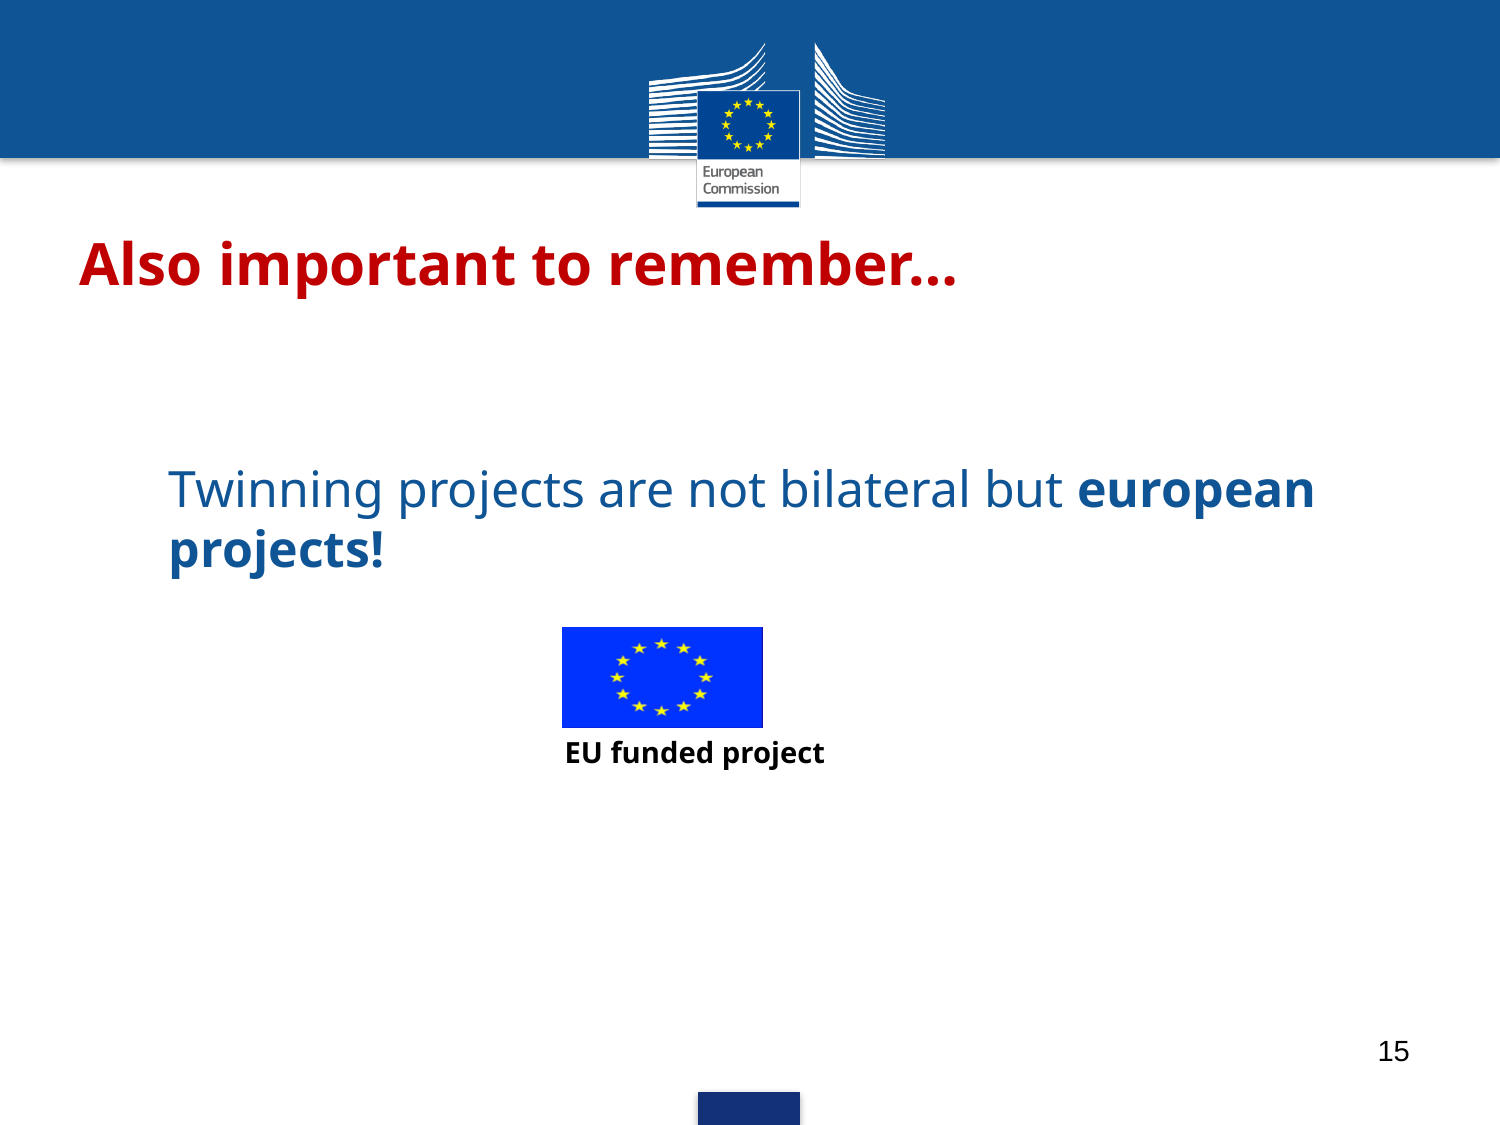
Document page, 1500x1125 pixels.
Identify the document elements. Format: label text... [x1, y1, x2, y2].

text_box Twinning projects are not bilateral but european projects! [97, 450, 1348, 655]
text_box EU funded project [549, 727, 925, 777]
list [562, 627, 763, 728]
picture [649, 42, 885, 208]
slide_number 15 [1074, 1024, 1425, 1103]
title Also important to remember… [64, 219, 1415, 374]
